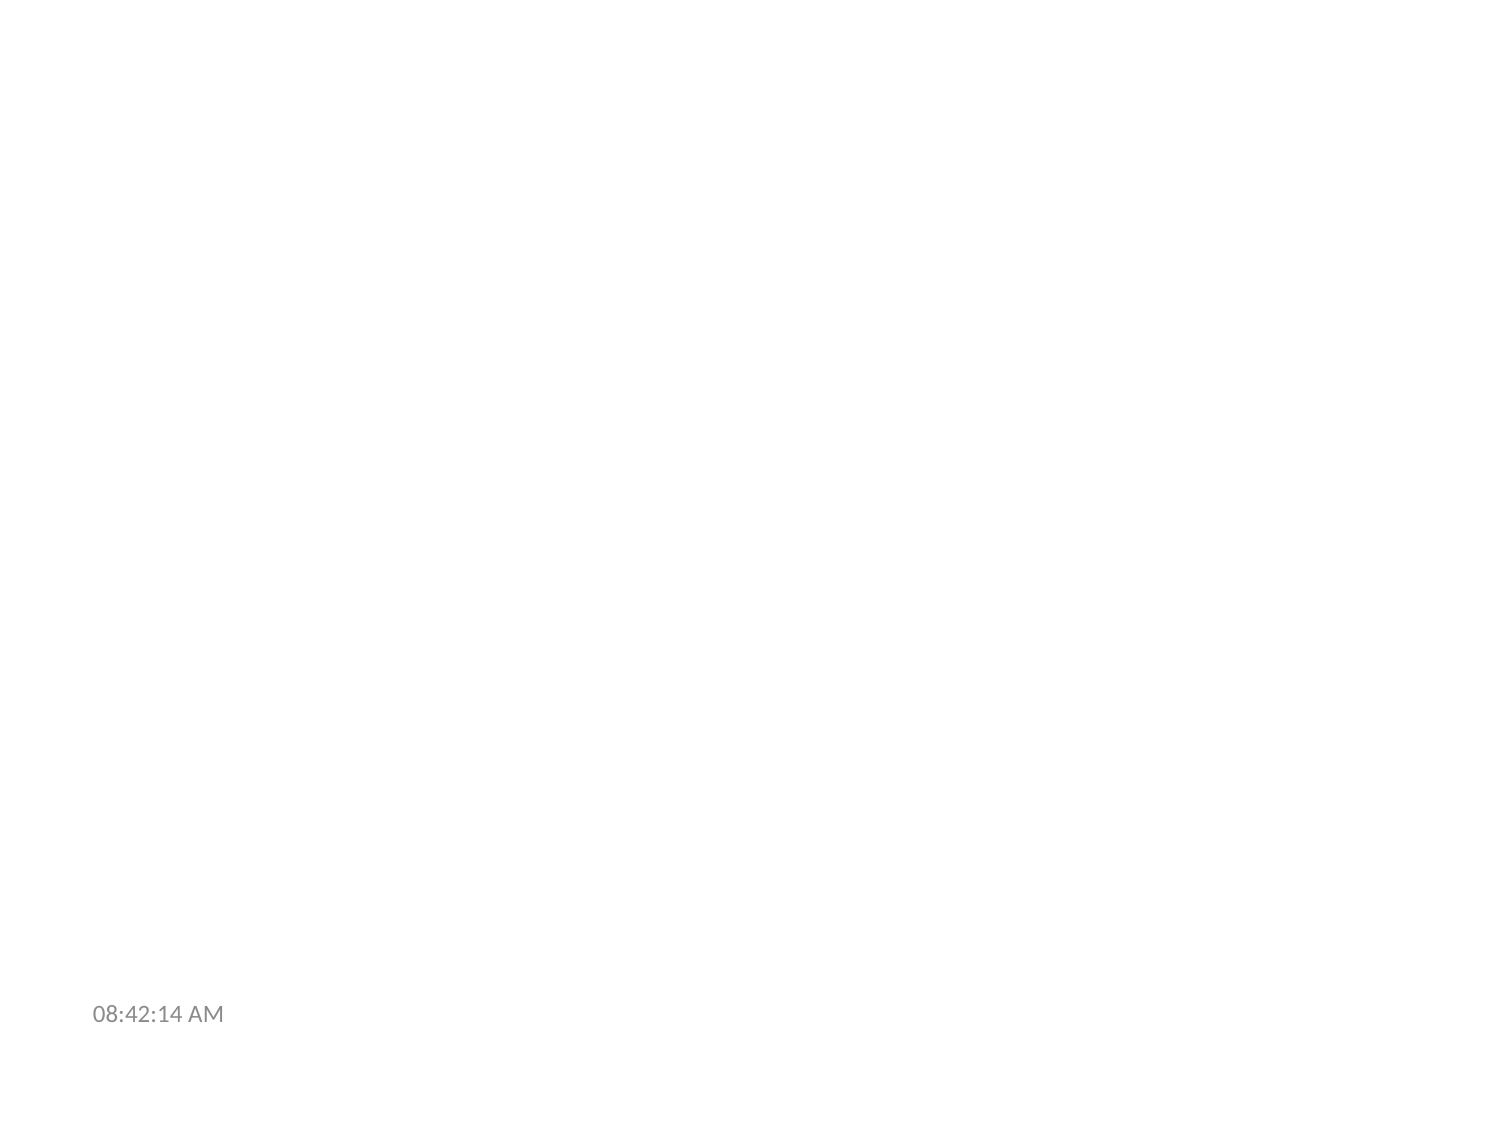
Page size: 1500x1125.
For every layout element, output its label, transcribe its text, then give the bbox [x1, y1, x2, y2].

text_box 3:35:09 PM [77, 982, 428, 1043]
